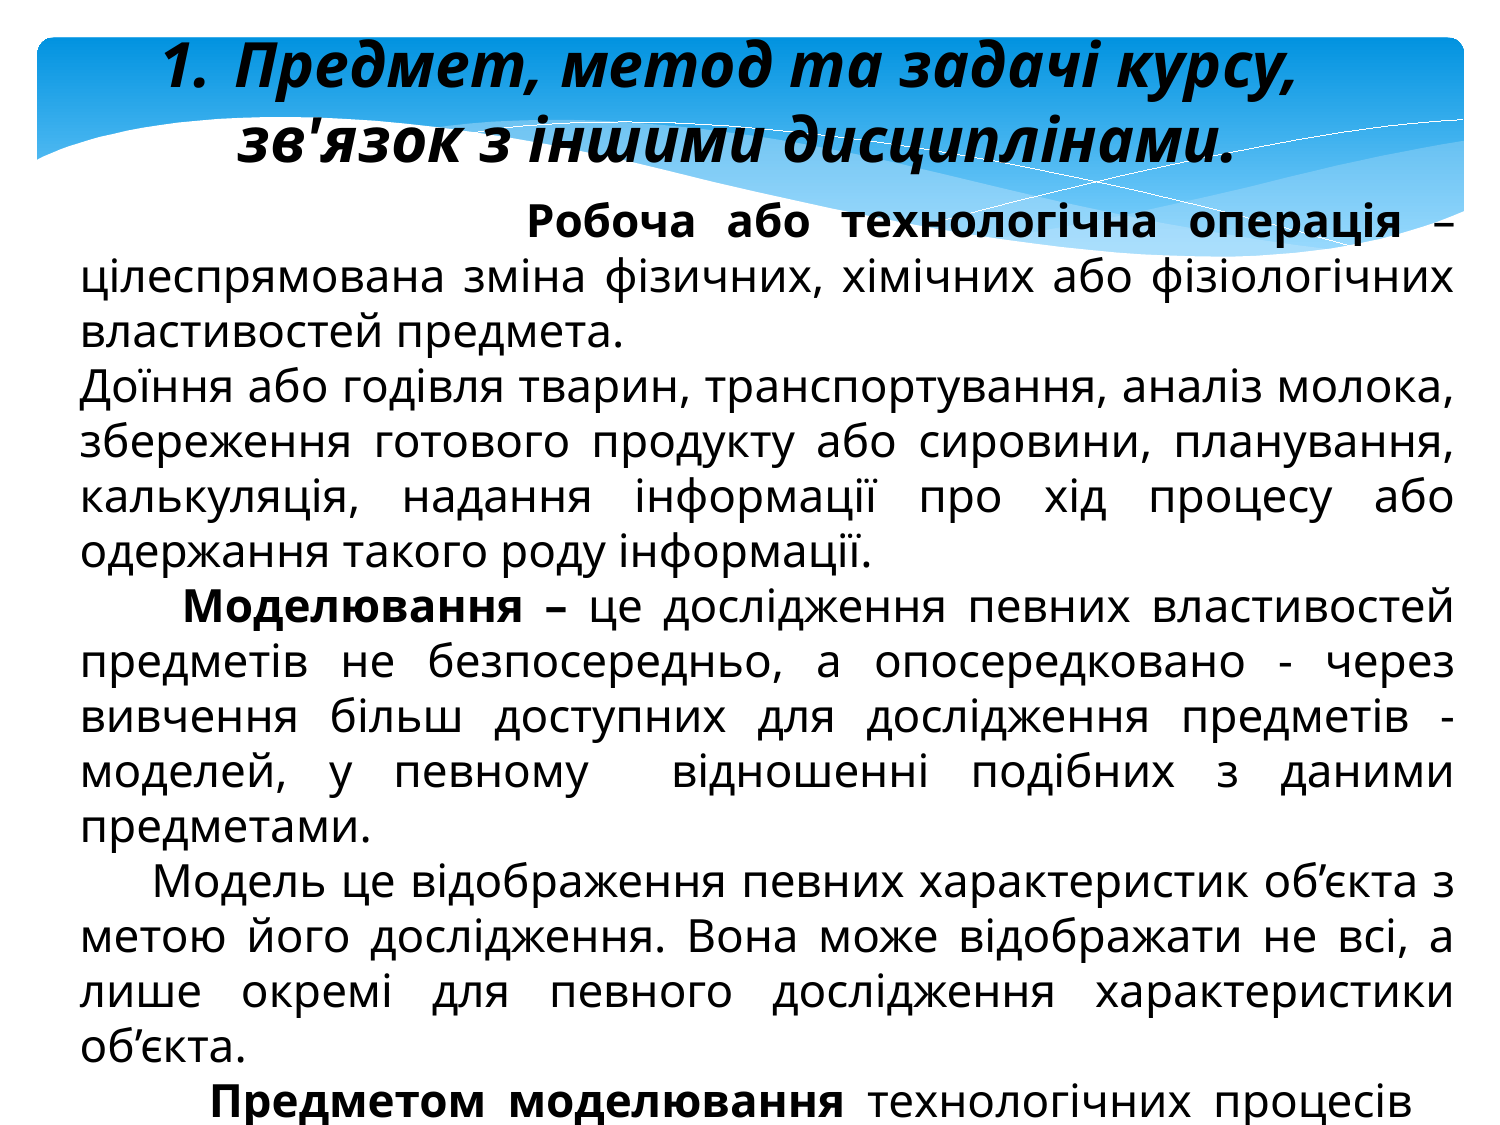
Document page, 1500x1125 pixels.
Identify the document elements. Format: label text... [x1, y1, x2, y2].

text_box Предмет, метод та задачі курсу, зв'язок з іншими дисциплінами. [41, 17, 1436, 183]
text_box Робоча або технологічна операція – цілеспрямована зміна фізичних, хімічних або фізіологічних властивостей предмета. Доїння або годівля тварин, транспортування, аналіз молока, збереження готового продукту або сировини, планування, калькуляція, надання інформації про хід процесу або одержання такого роду інформації. Моделювання – це дослідження певних властивостей предметів не безпосередньо, а опосередковано - через вивчення більш доступних для дослідження предметів - моделей, у певному відношенні подібних з даними предметами. Модель це відображення певних характеристик об’єкта з метою його дослідження. Вона може відображати не всі, а лише окремі для певного дослідження характеристики об’єкта. Предметом моделювання технологічних процесів тваринництва є пошук оптимальних варіантів виробництва продуктів тваринництва. [64, 184, 1471, 1125]
